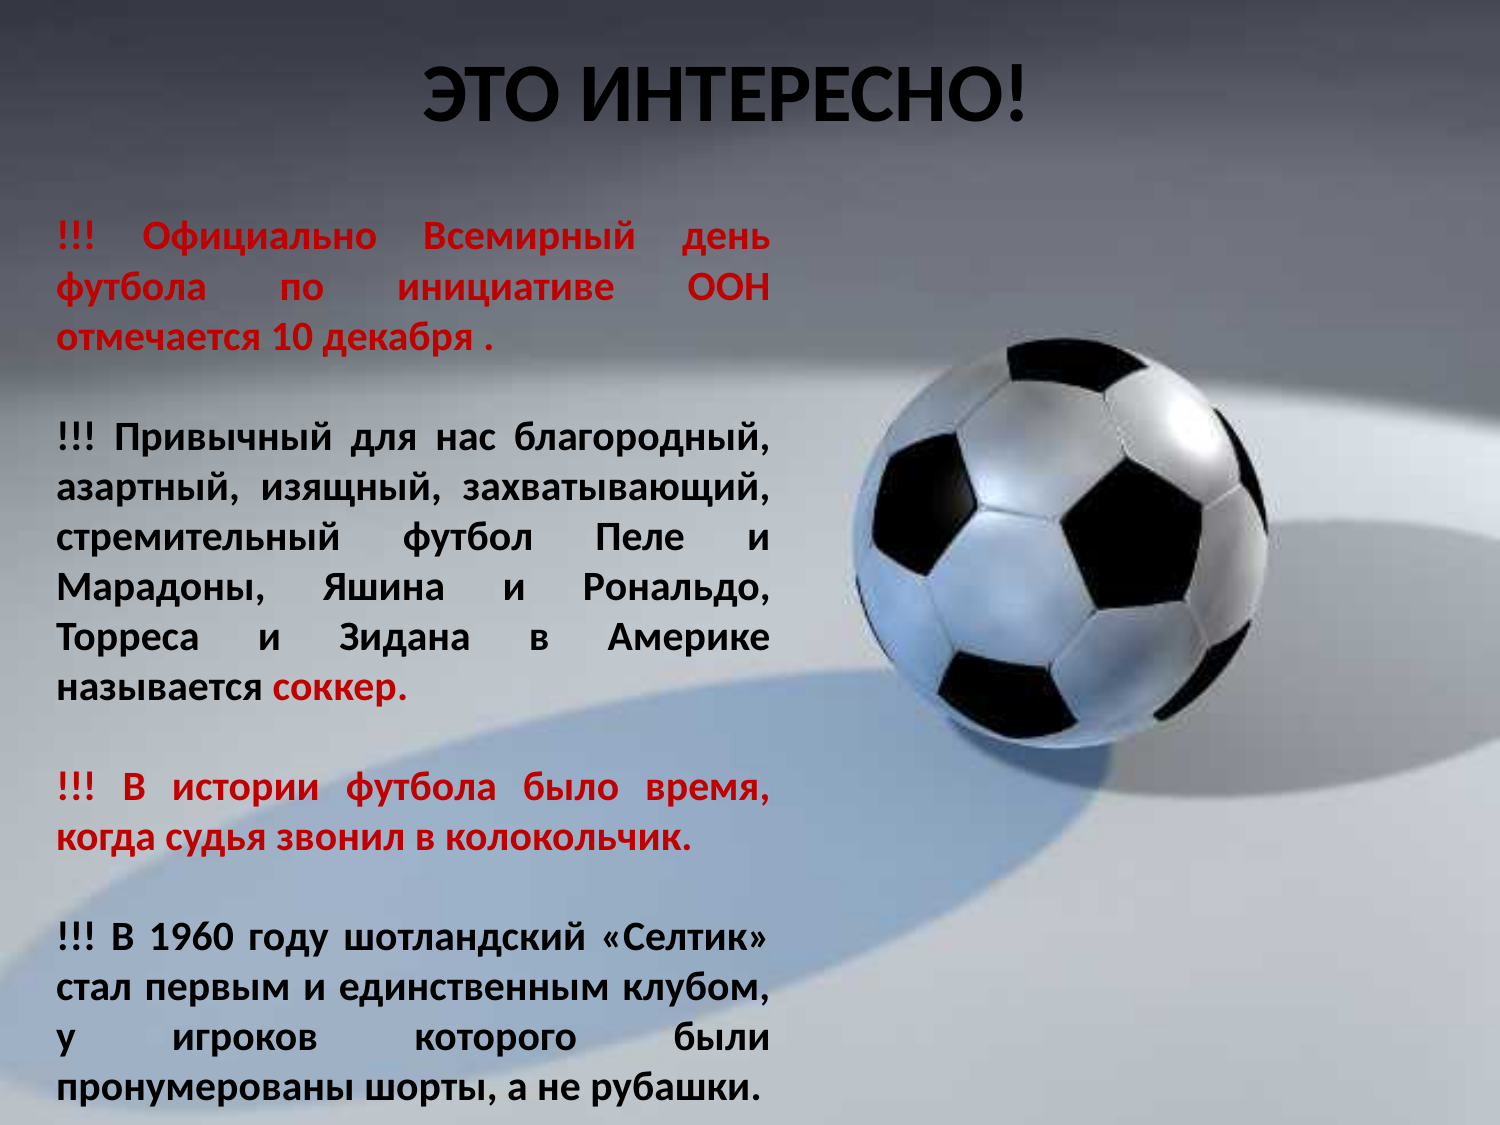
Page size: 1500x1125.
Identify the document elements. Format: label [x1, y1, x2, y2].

list [0, 0, 1500, 1125]
